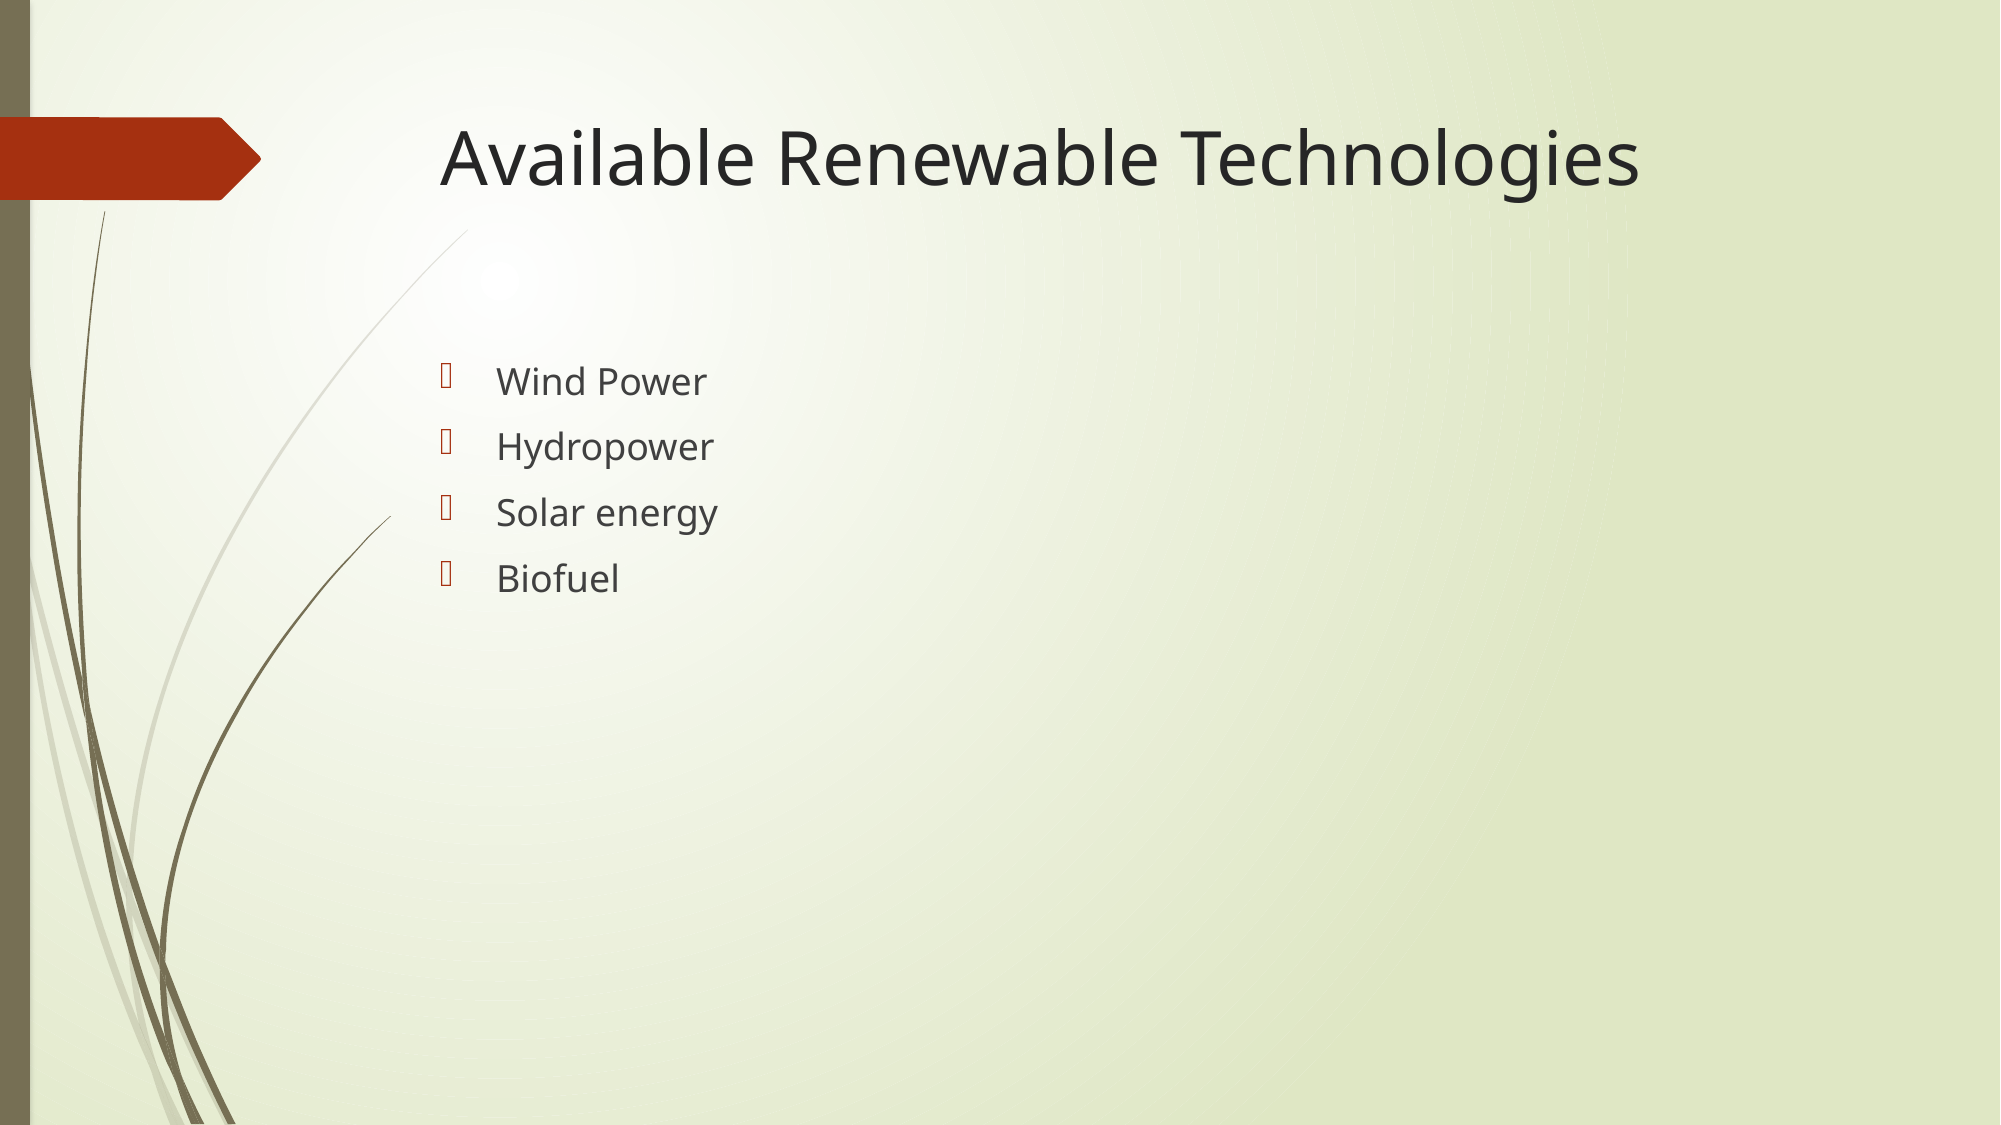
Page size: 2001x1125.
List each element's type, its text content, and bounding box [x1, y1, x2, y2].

title Available Renewable Technologies [425, 102, 1888, 313]
list Wind Power Hydropower Solar energy Biofuel [424, 350, 1888, 970]
